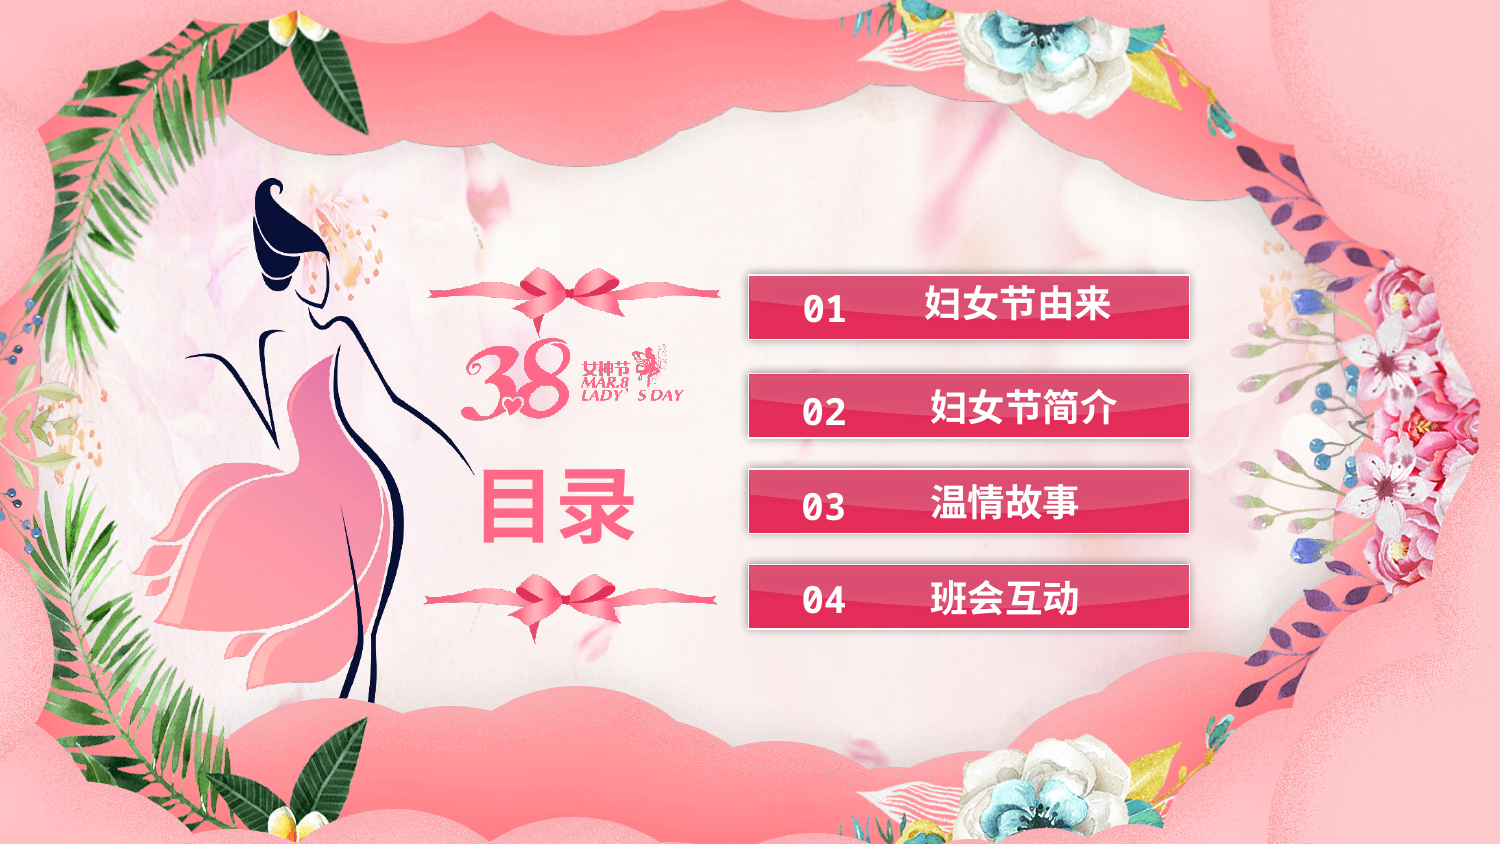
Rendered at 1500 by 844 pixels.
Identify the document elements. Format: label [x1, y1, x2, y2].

text_box [748, 373, 1191, 442]
text_box [0, 0, 1500, 844]
text_box [412, 262, 729, 650]
text_box [748, 272, 1191, 340]
text_box [748, 468, 1191, 537]
text_box [748, 564, 1191, 630]
